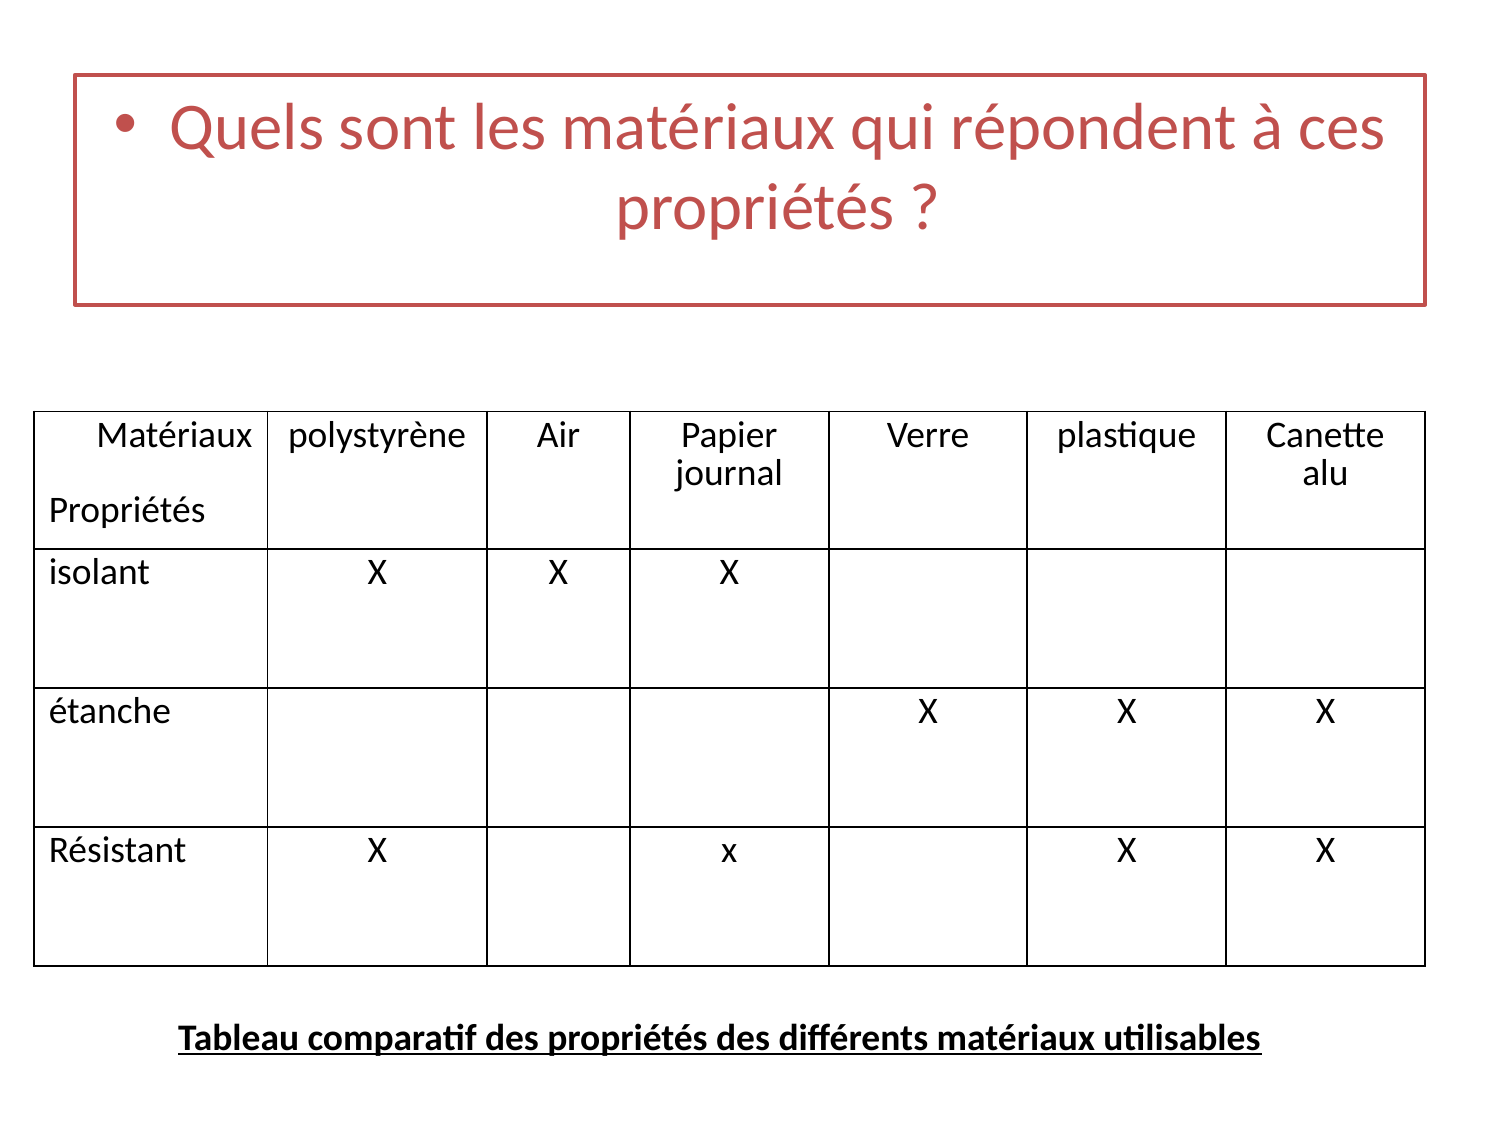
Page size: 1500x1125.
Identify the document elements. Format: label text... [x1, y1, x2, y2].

table_cell X [631, 550, 828, 687]
list Quels sont les matériaux qui répondent à ces propriétés ? [73, 73, 1427, 307]
table_cell x [631, 828, 828, 965]
table_header Canette alu [1227, 412, 1424, 548]
table_cell X [1227, 828, 1424, 965]
table_cell X [488, 550, 629, 687]
table_header plastique [1028, 412, 1225, 548]
table_cell [1028, 550, 1225, 687]
table_cell X [268, 550, 486, 687]
table_cell X [268, 828, 486, 965]
table_header Matériaux Propriétés [35, 412, 267, 548]
table_cell [830, 550, 1026, 687]
table_cell X [1028, 828, 1225, 965]
table_header polystyrène [268, 412, 486, 548]
table_cell [488, 689, 629, 826]
table_cell étanche [35, 689, 267, 826]
table_cell [830, 828, 1026, 965]
table_cell isolant [35, 550, 267, 687]
table_cell [1227, 550, 1424, 687]
table_header Air [488, 412, 629, 548]
table_cell X [1028, 689, 1225, 826]
table_cell Résistant [35, 828, 267, 965]
table_cell X [830, 689, 1026, 826]
table_header Papier journal [631, 412, 828, 548]
table_header Verre [830, 412, 1026, 548]
table_cell [488, 828, 629, 965]
table_cell [631, 689, 828, 826]
table_cell [268, 689, 486, 826]
text_box Tableau comparatif des propriétés des différents matériaux utilisables [33, 1005, 1407, 1065]
table_cell X [1227, 689, 1424, 826]
